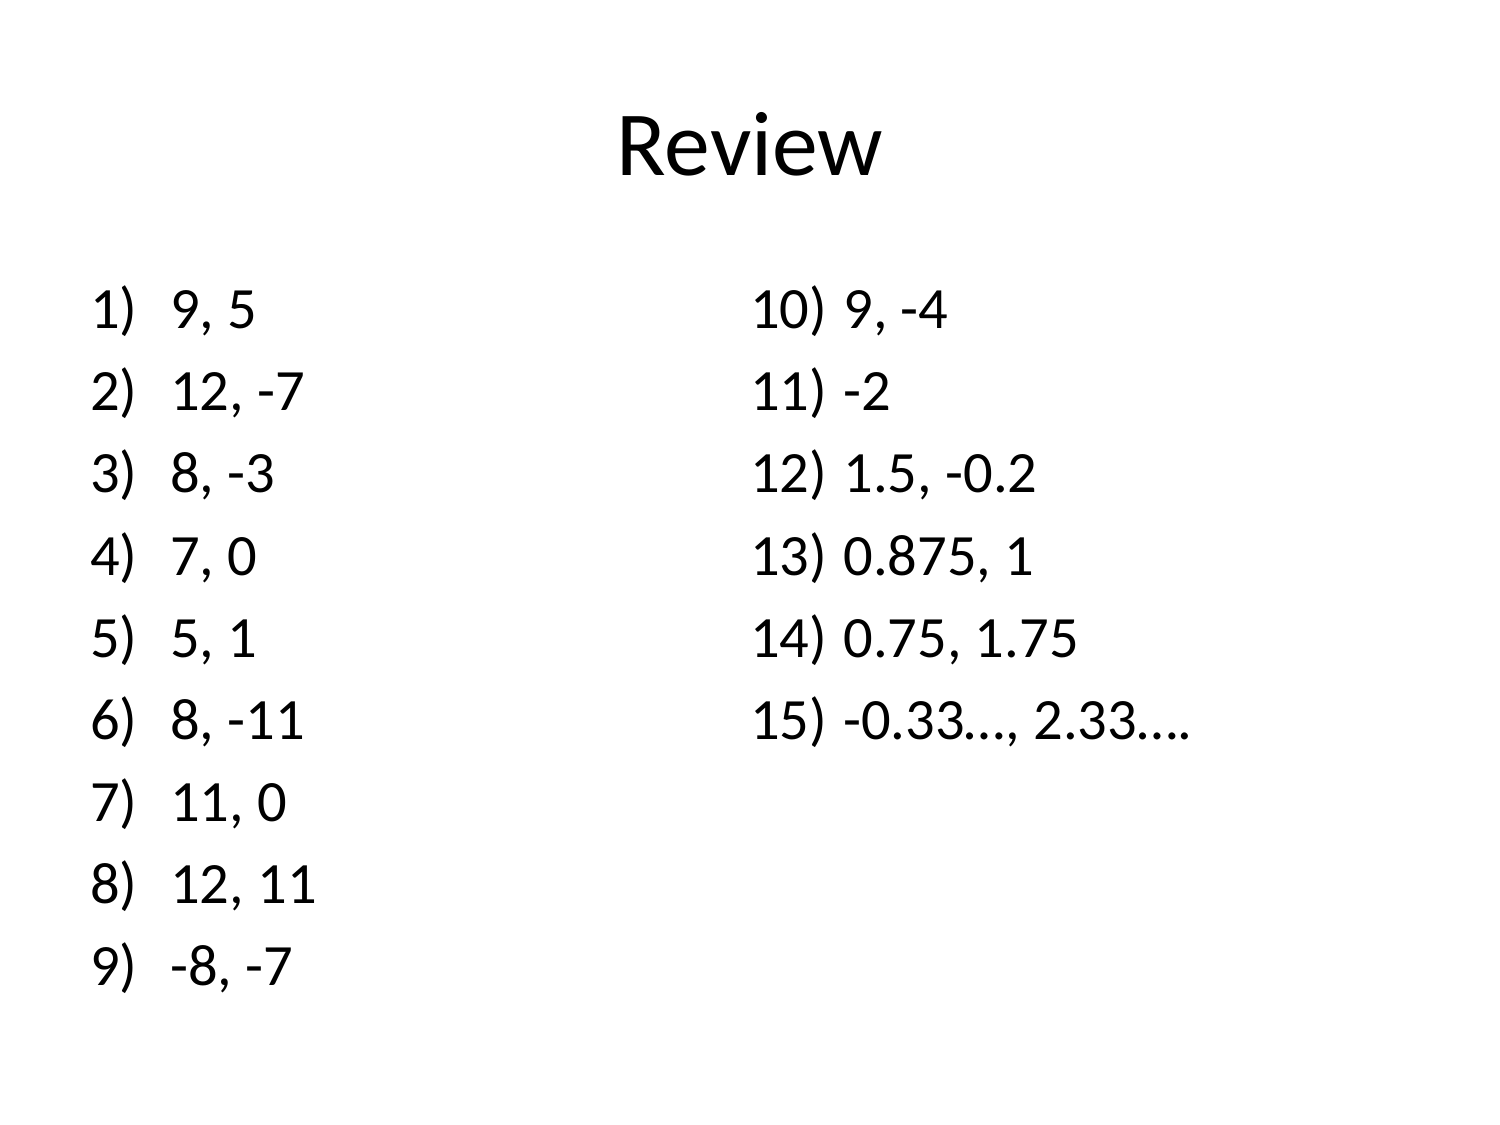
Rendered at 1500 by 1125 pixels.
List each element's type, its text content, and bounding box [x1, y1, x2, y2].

title Review [75, 45, 1425, 233]
list 9, 5 12, -7 8, -3 7, 0 5, 1 8, -11 11, 0 12, 11 -8, -7 9, -4 -2 1.5, -0.2 0.875, 1 0.75, 1.75 -0.33…, 2.33…. [75, 262, 1425, 1005]
